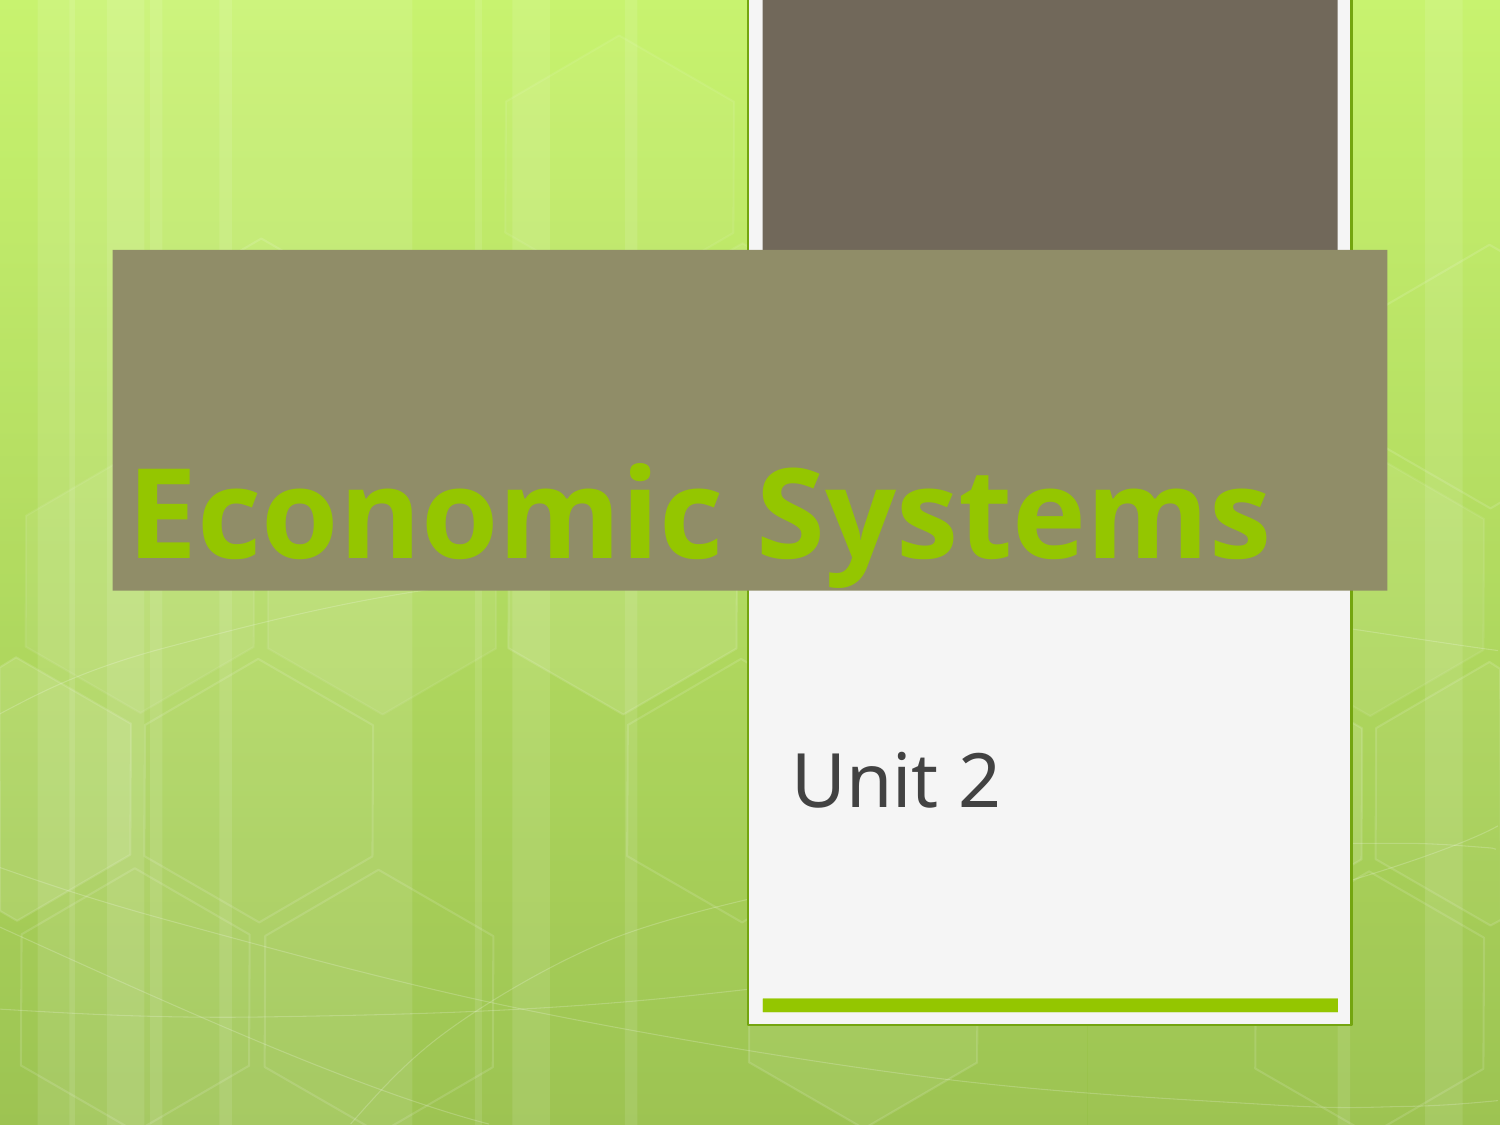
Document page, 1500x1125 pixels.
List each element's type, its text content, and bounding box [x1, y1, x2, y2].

title Economic Systems [112, 249, 1388, 591]
subtitle Unit 2 [776, 725, 1320, 933]
